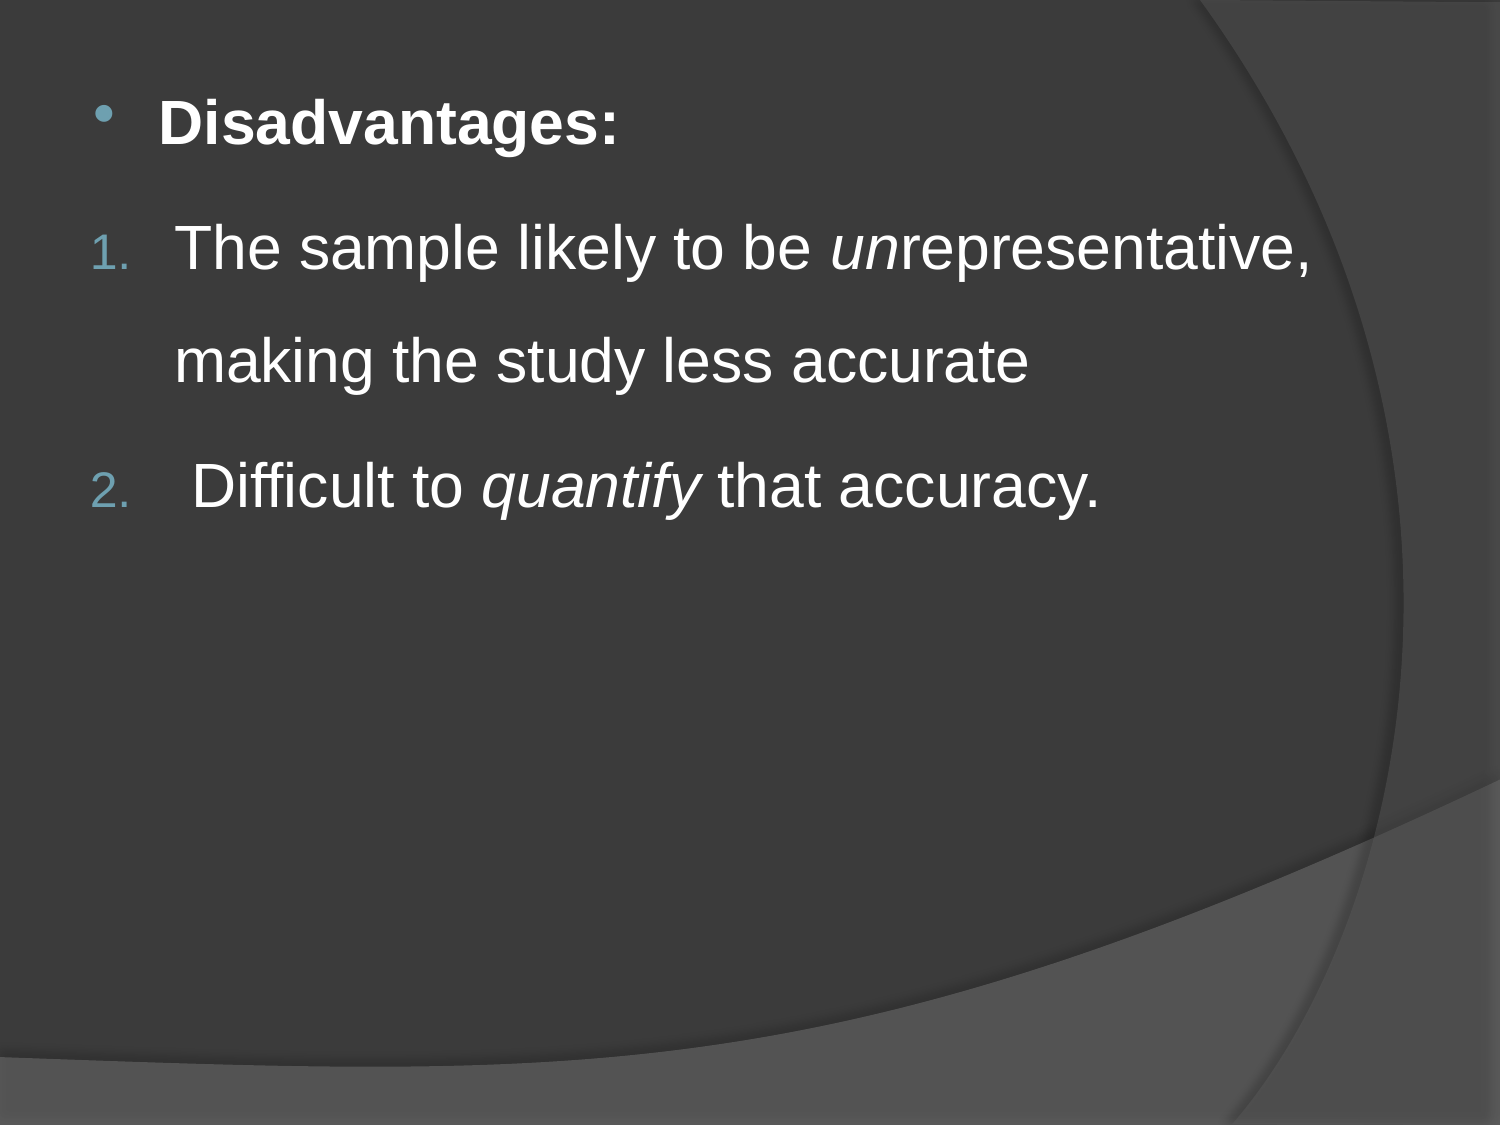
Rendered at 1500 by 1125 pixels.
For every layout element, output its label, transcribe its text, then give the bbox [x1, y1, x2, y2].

list Disadvantages: The sample likely to be unrepresentative, making the study less accurate Difficult to quantify that accuracy. [75, 37, 1425, 1005]
